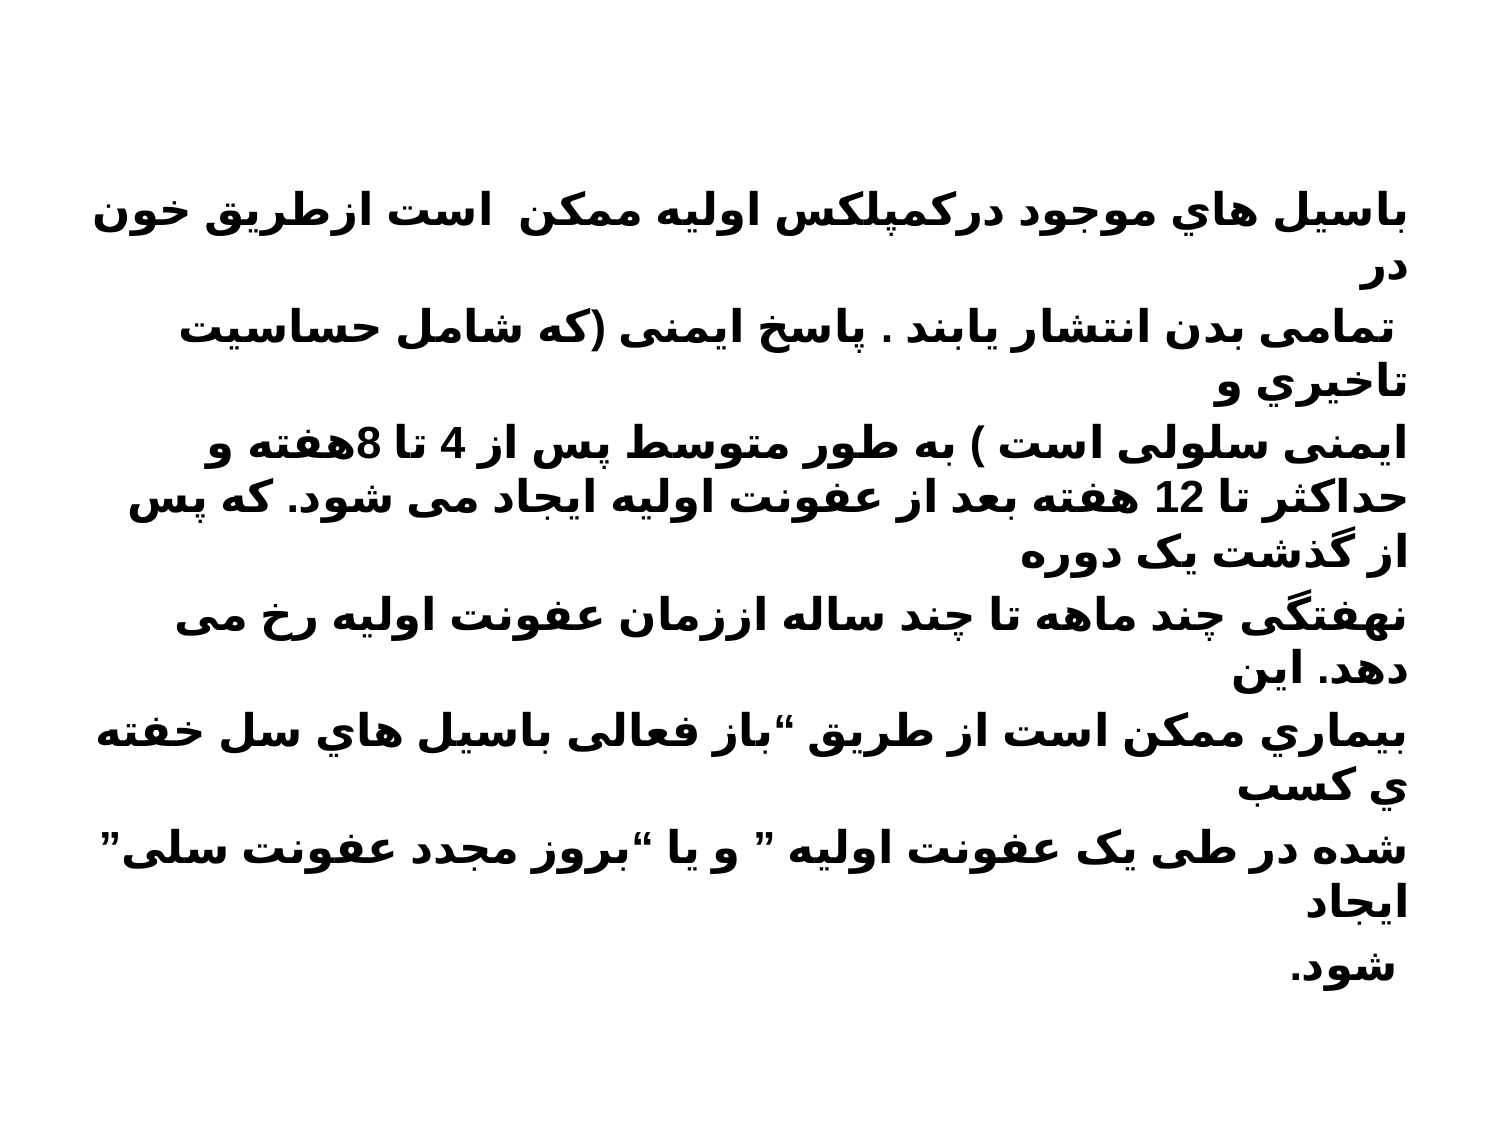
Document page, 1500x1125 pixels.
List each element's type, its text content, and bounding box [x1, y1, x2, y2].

list باسیل هاي موجود درکمپلکس اولیه ممکن است ازطریق خون در تمامی بدن انتشار یابند . پاسخ ایمنی (که شامل حساسیت تاخیري و ایمنی سلولی است ) به طور متوسط پس از 4 تا 8هفته و حداکثر تا 12 هفته بعد از عفونت اولیه ایجاد می شود. که پس از گذشت یک دوره نهفتگی چند ماهه تا چند ساله اززمان عفونت اولیه رخ می دهد. این بیماري ممکن است از طریق “باز فعالی باسیل هاي سل خفته ي کسب شده در طی یک عفونت اولیه ” و یا “بروز مجدد عفونت سلی” ایجاد شود. [75, 172, 1425, 1005]
